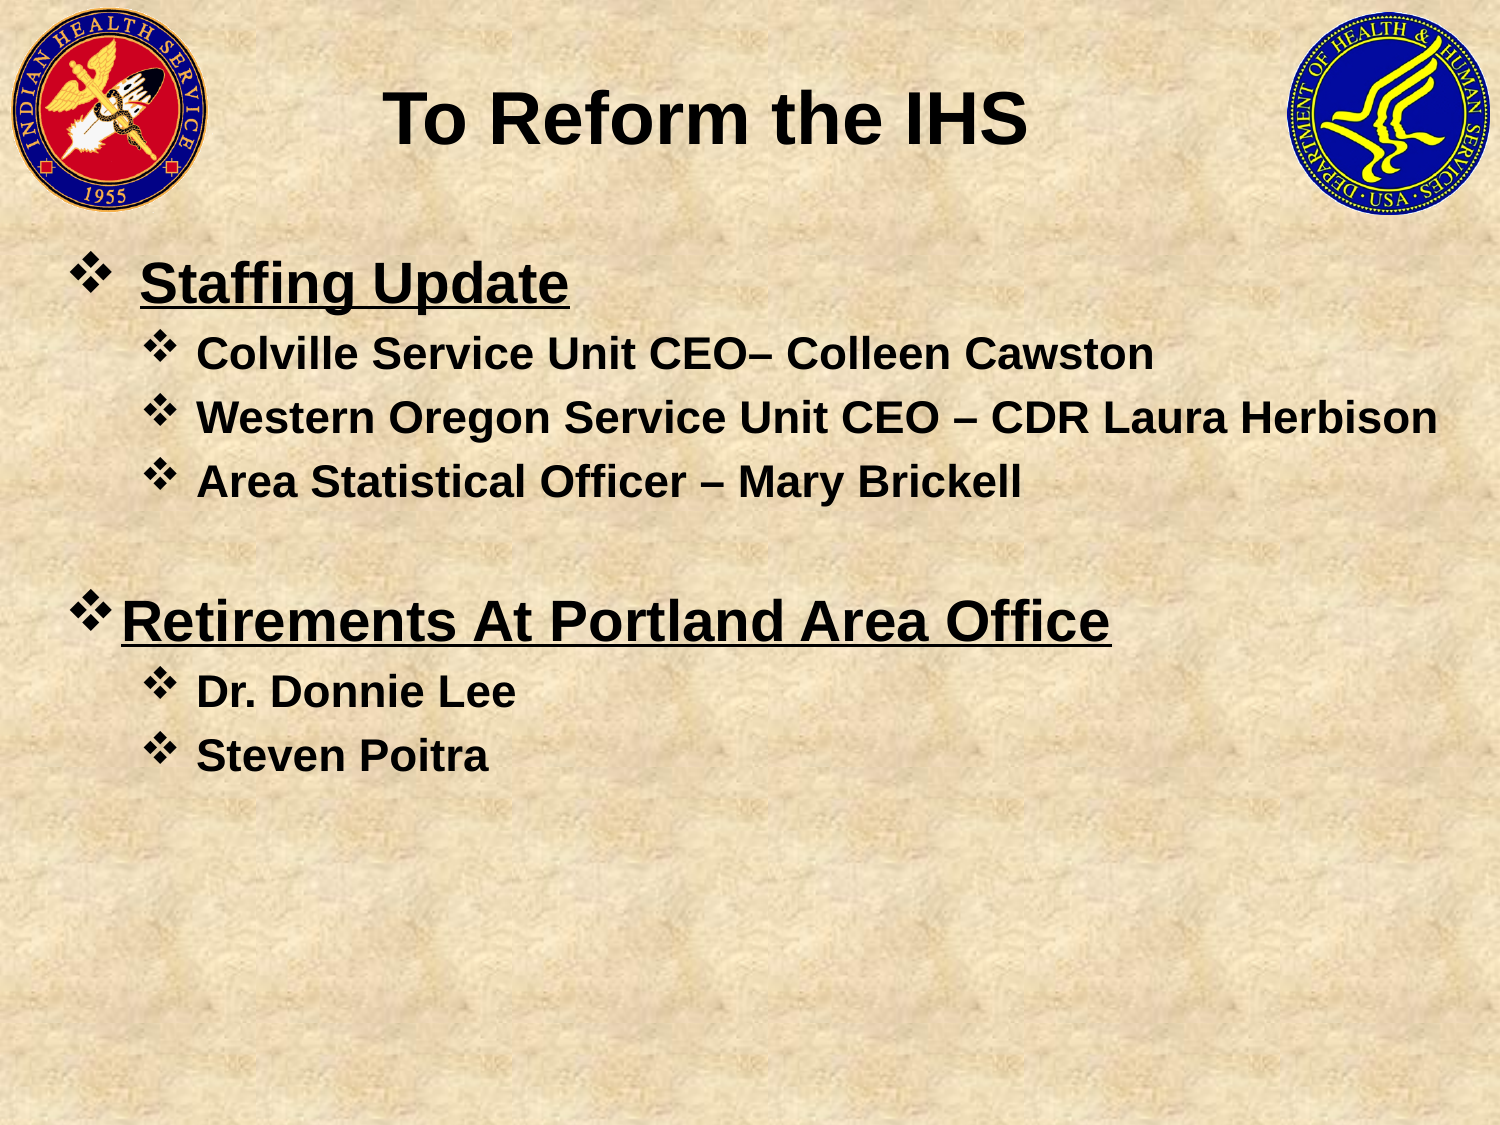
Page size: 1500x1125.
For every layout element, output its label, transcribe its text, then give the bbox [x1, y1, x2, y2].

picture [0, 0, 1500, 1125]
list Staffing Update Colville Service Unit CEO– Colleen Cawston Western Oregon Service Unit CEO – CDR Laura Herbison Area Statistical Officer – Mary Brickell Retirements At Portland Area Office Dr. Donnie Lee Steven Poitra [50, 237, 1475, 1050]
title [253, 37, 1288, 237]
text_box To Reform the IHS [367, 62, 1046, 168]
